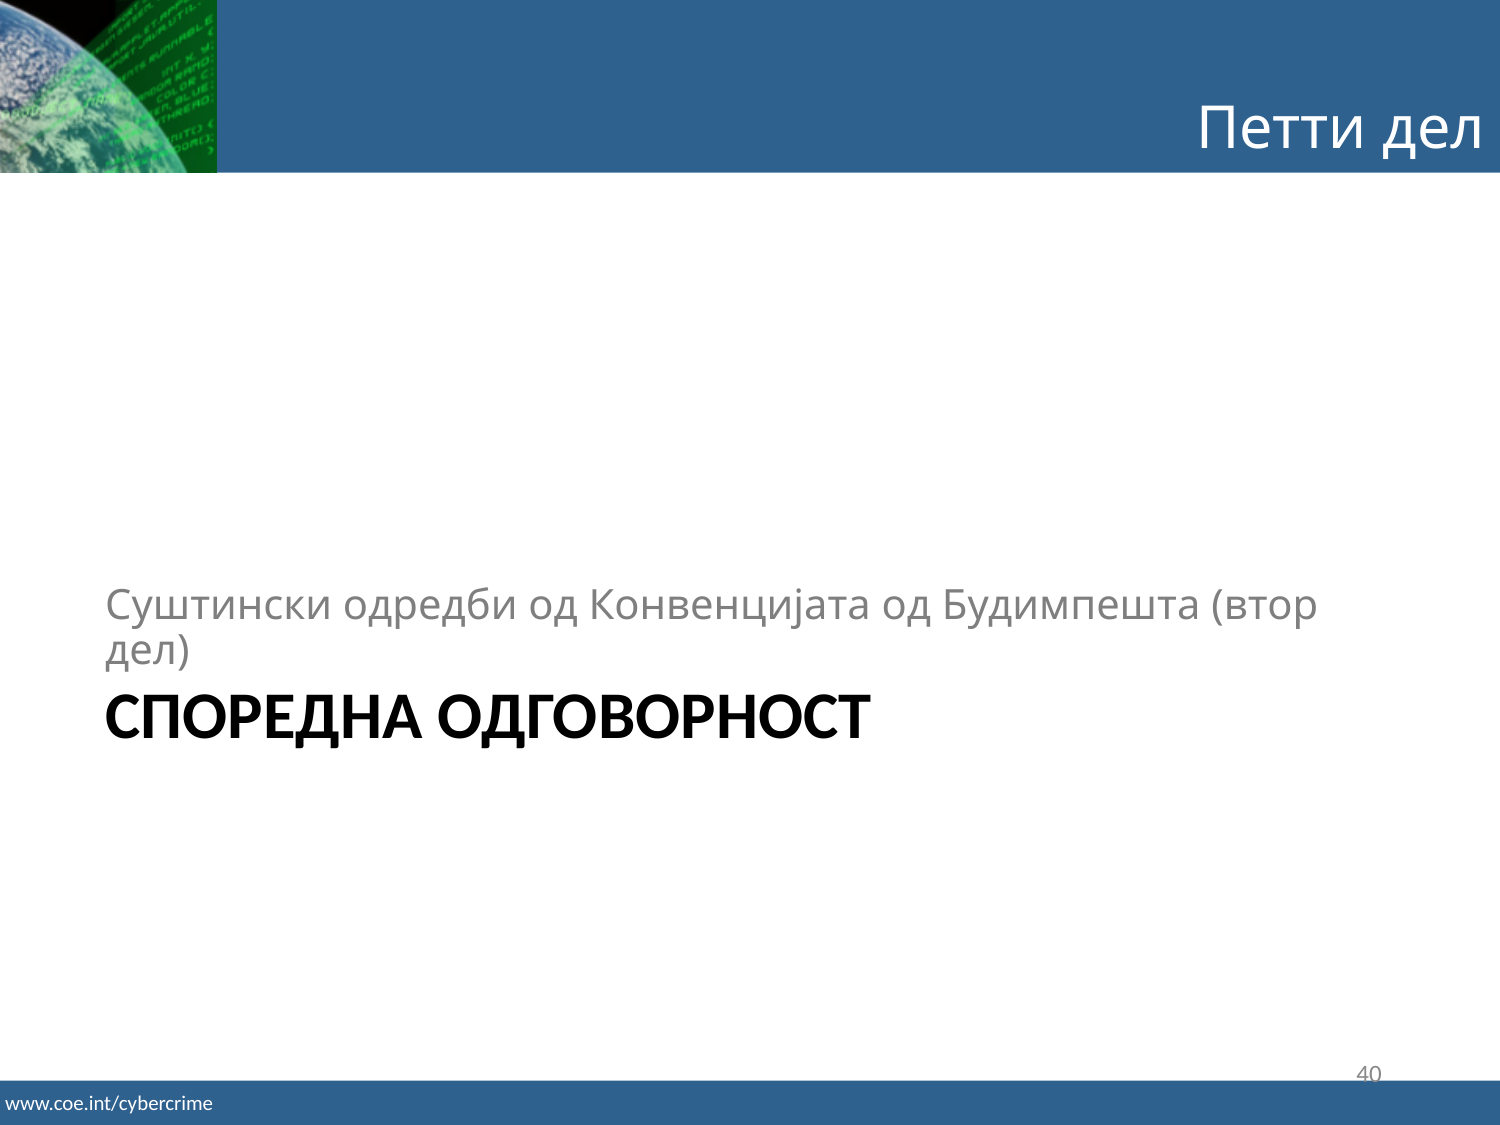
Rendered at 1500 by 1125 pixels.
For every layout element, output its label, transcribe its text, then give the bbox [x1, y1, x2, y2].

list Суштински одредби од Конвенцијата од Будимпешта (втор дел) [90, 575, 1385, 649]
list Петти дел [461, 0, 1500, 170]
slide_number 40 [1059, 1042, 1397, 1103]
picture [0, 0, 217, 173]
title СПОРЕДНА ОДГОВОРНОСТ [90, 673, 1385, 920]
